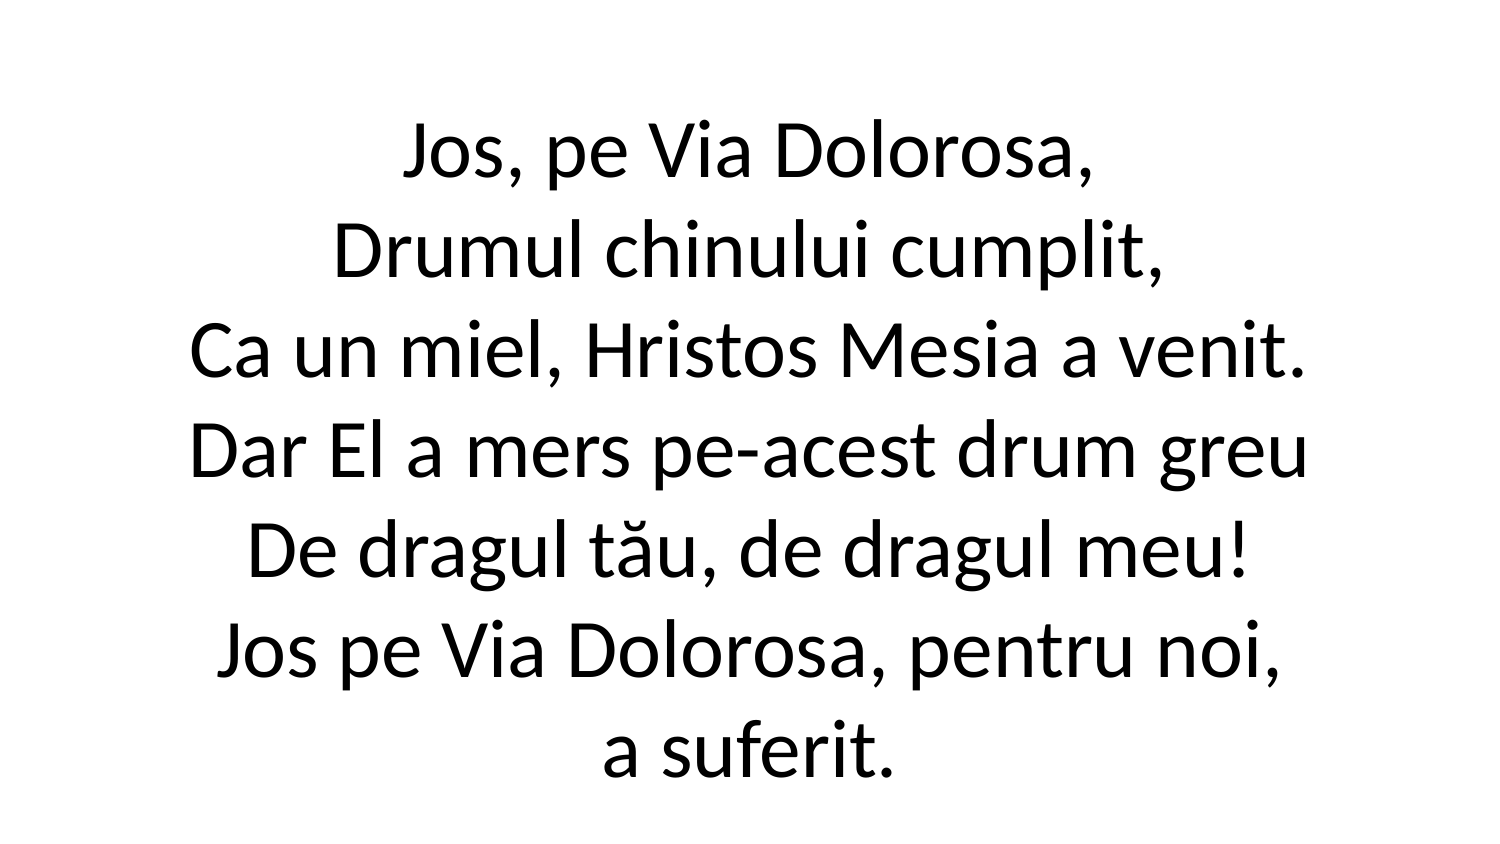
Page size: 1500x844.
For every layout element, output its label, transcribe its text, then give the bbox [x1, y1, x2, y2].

text_box Jos, pe Via Dolorosa, Drumul chinului cumplit, Ca un miel, Hristos Mesia a venit. Dar El a mers pe-acest drum greu De dragul tău, de dragul meu! Jos pe Via Dolorosa, pentru noi, a suferit. [173, 42, 1327, 802]
